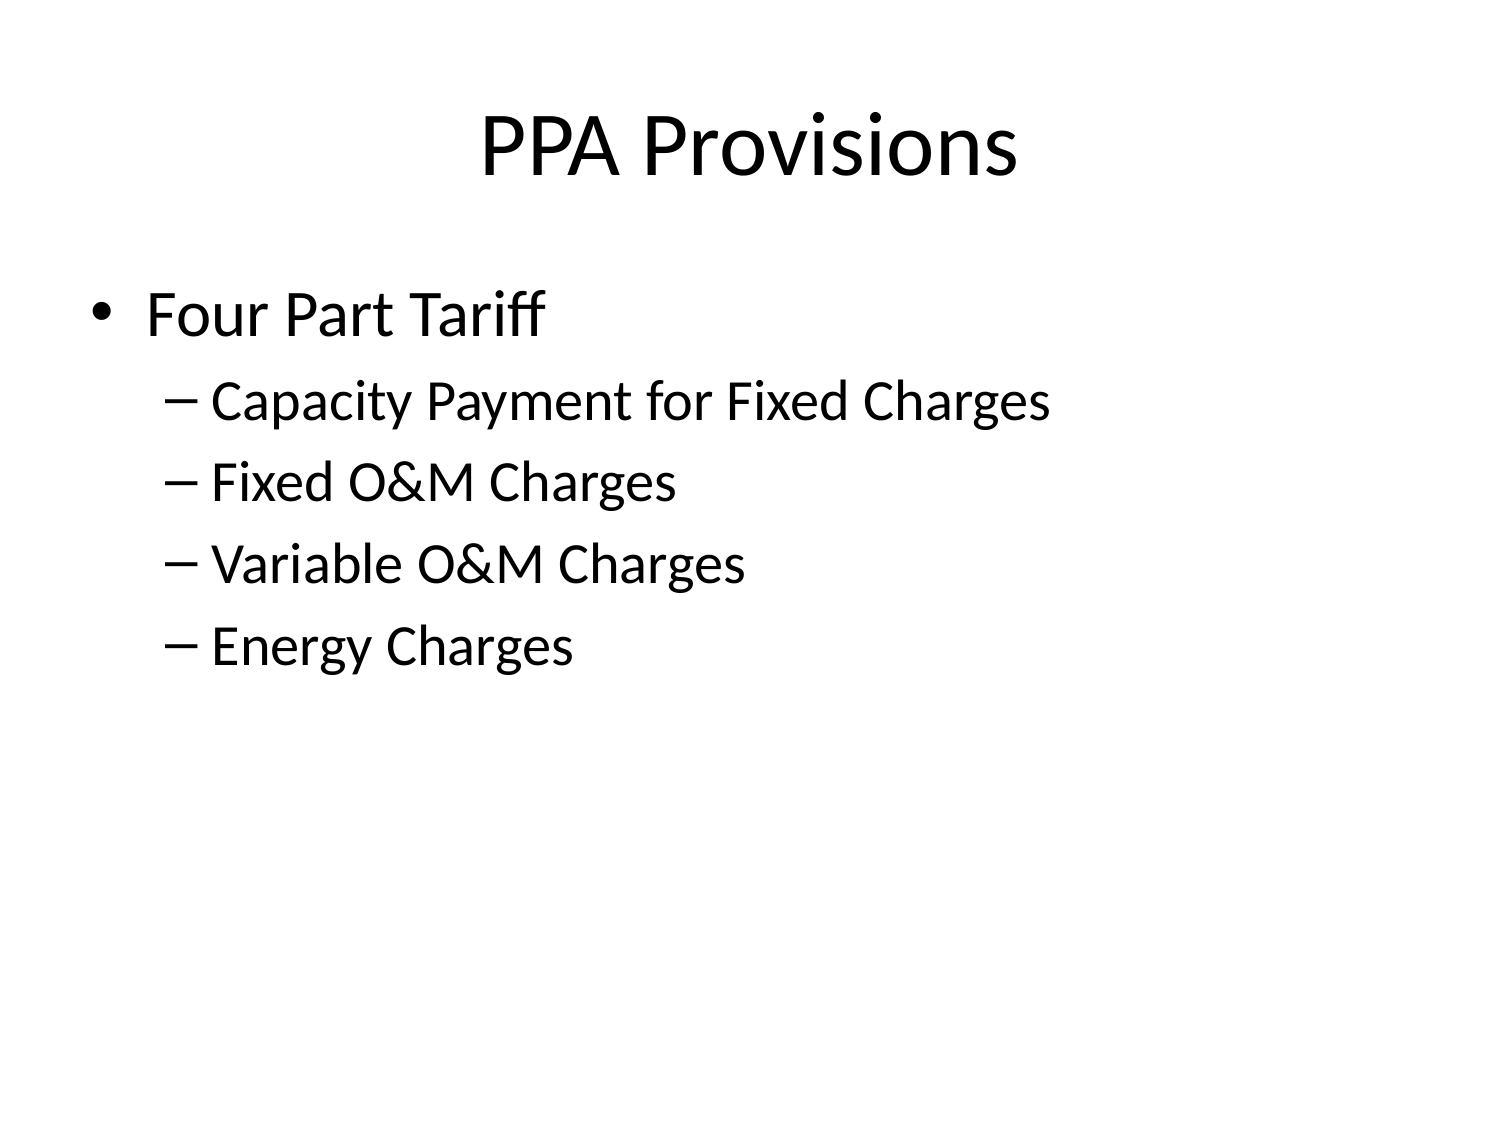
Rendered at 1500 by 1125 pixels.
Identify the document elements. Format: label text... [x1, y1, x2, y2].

title PPA Provisions [75, 45, 1425, 233]
list Four Part Tariff Capacity Payment for Fixed Charges Fixed O&M Charges Variable O&M Charges Energy Charges [75, 262, 1425, 1005]
